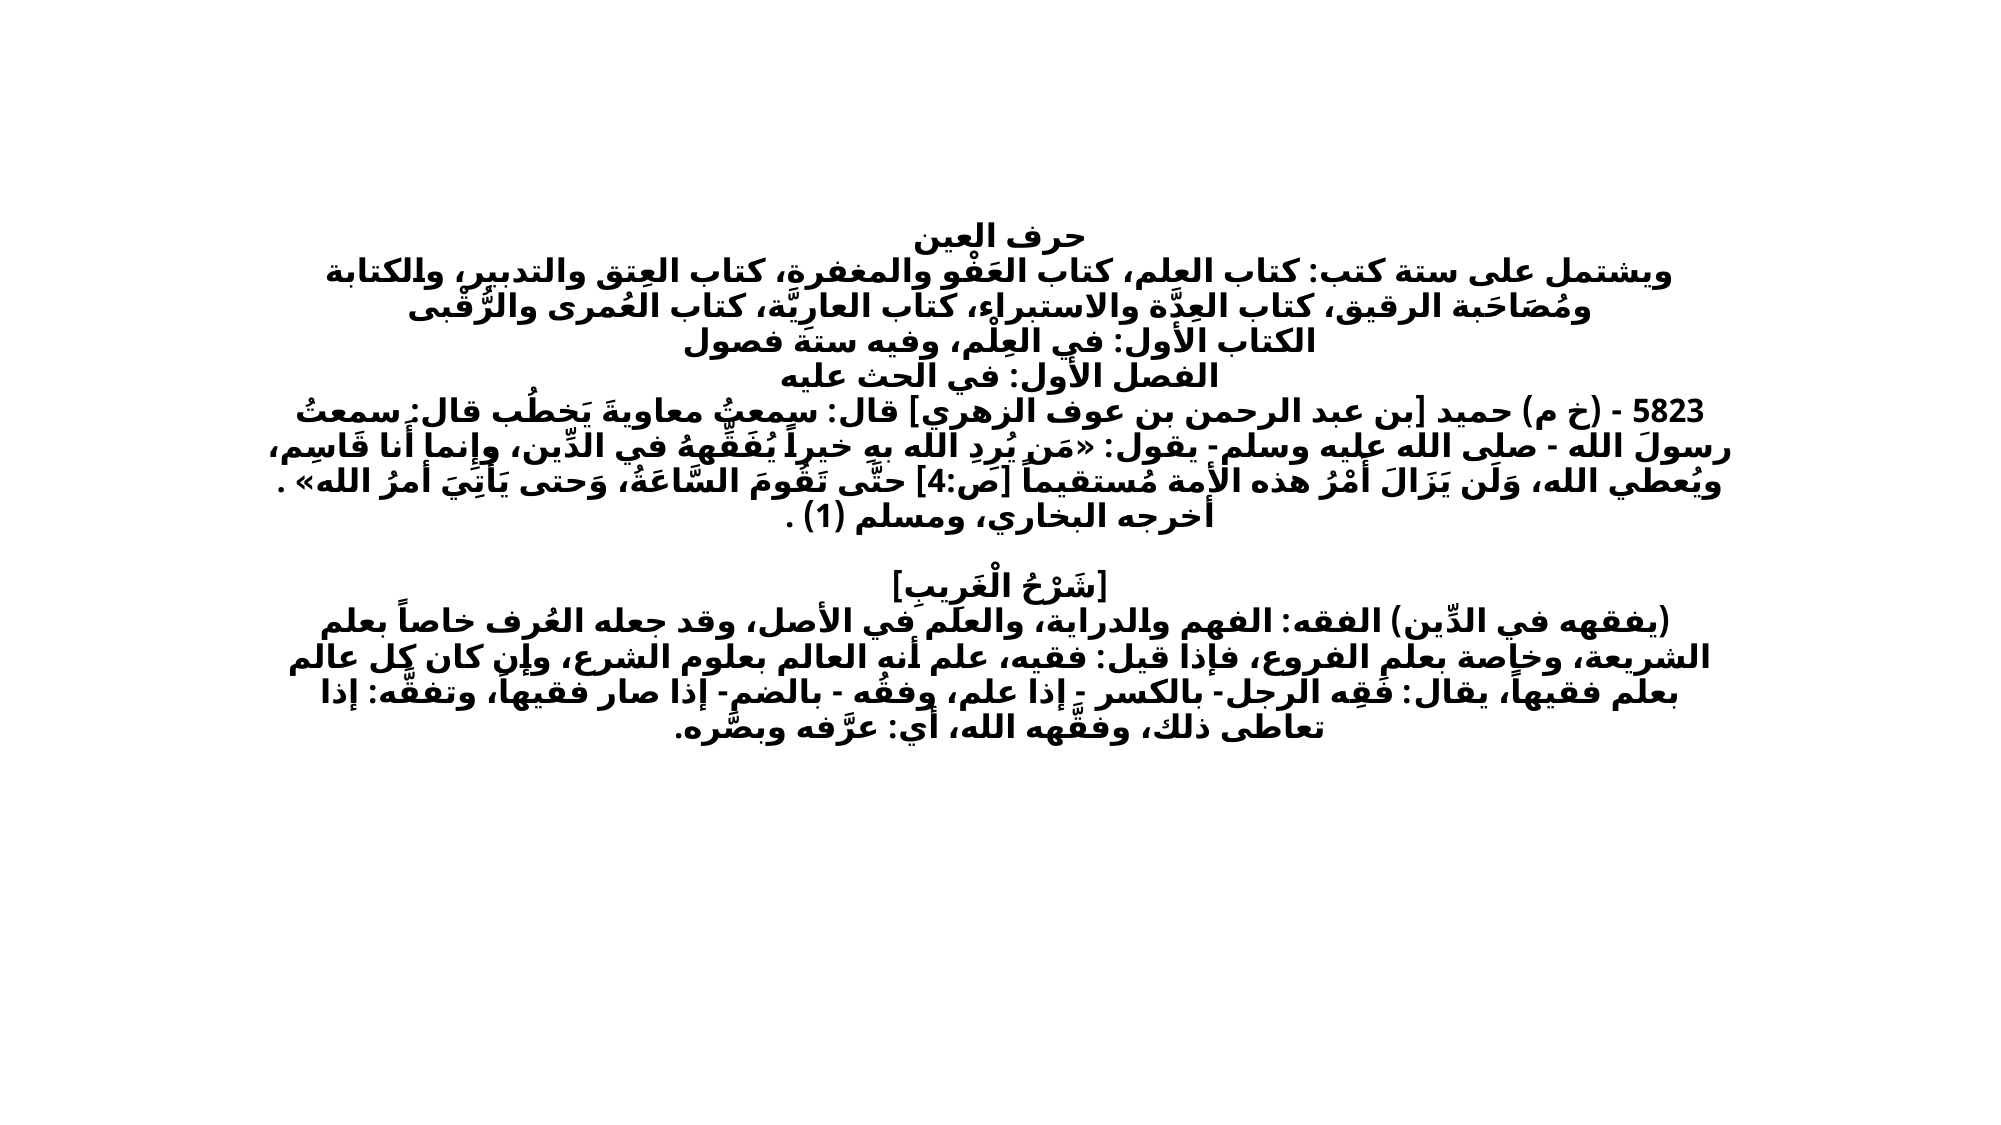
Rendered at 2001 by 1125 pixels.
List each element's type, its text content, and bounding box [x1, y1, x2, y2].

title حرف العين ويشتمل على ستة كتب: كتاب العلم، كتاب العَفْو والمغفرة، كتاب العِتق والتدبير، والكتابة ومُصَاحَبة الرقيق، كتاب العِدَّة والاستبراء، كتاب العارِيَّة، كتاب العُمرى والرُّقْبى الكتاب الأول: في العِلْم، وفيه ستة فصول الفصل الأول: في الحث عليه 5823 - (خ م) حميد [بن عبد الرحمن بن عوف الزهري] قال: سمعتُ معاويةَ يَخطُب قال: سمعتُ رسولَ الله - صلى الله عليه وسلم- يقول: «مَن يُرِدِ الله بهِ خيراً يُفَقِّههُ في الدِّين، وإِنما أَنا قَاسِم، ويُعطي الله، وَلَن يَزَالَ أَمْرُ هذه الأمة مُستقيماً [ص:4] حتَّى تَقُومَ السَّاعَةُ، وَحتى يَأْتِيَ أمرُ الله» . أخرجه البخاري، ومسلم (1) . [شَرْحُ الْغَرِيبِ] (يفقهه في الدِّين) الفقه: الفهم والدراية، والعلم في الأصل، وقد جعله العُرف خاصاً بعلم الشريعة، وخاصة بعلم الفروع، فإذا قيل: فقيه، علم أنه العالم بعلوم الشرع، وإن كان كل عالم بعلم فقيهاً، يقال: فَقِه الرجل- بالكسر - إذا علم، وفقُه - بالضم- إذا صار فقيهاً، وتفقَّه: إذا تعاطى ذلك، وفقَّهه الله، أي: عرَّفه وبصَّره. [249, 0, 1750, 792]
